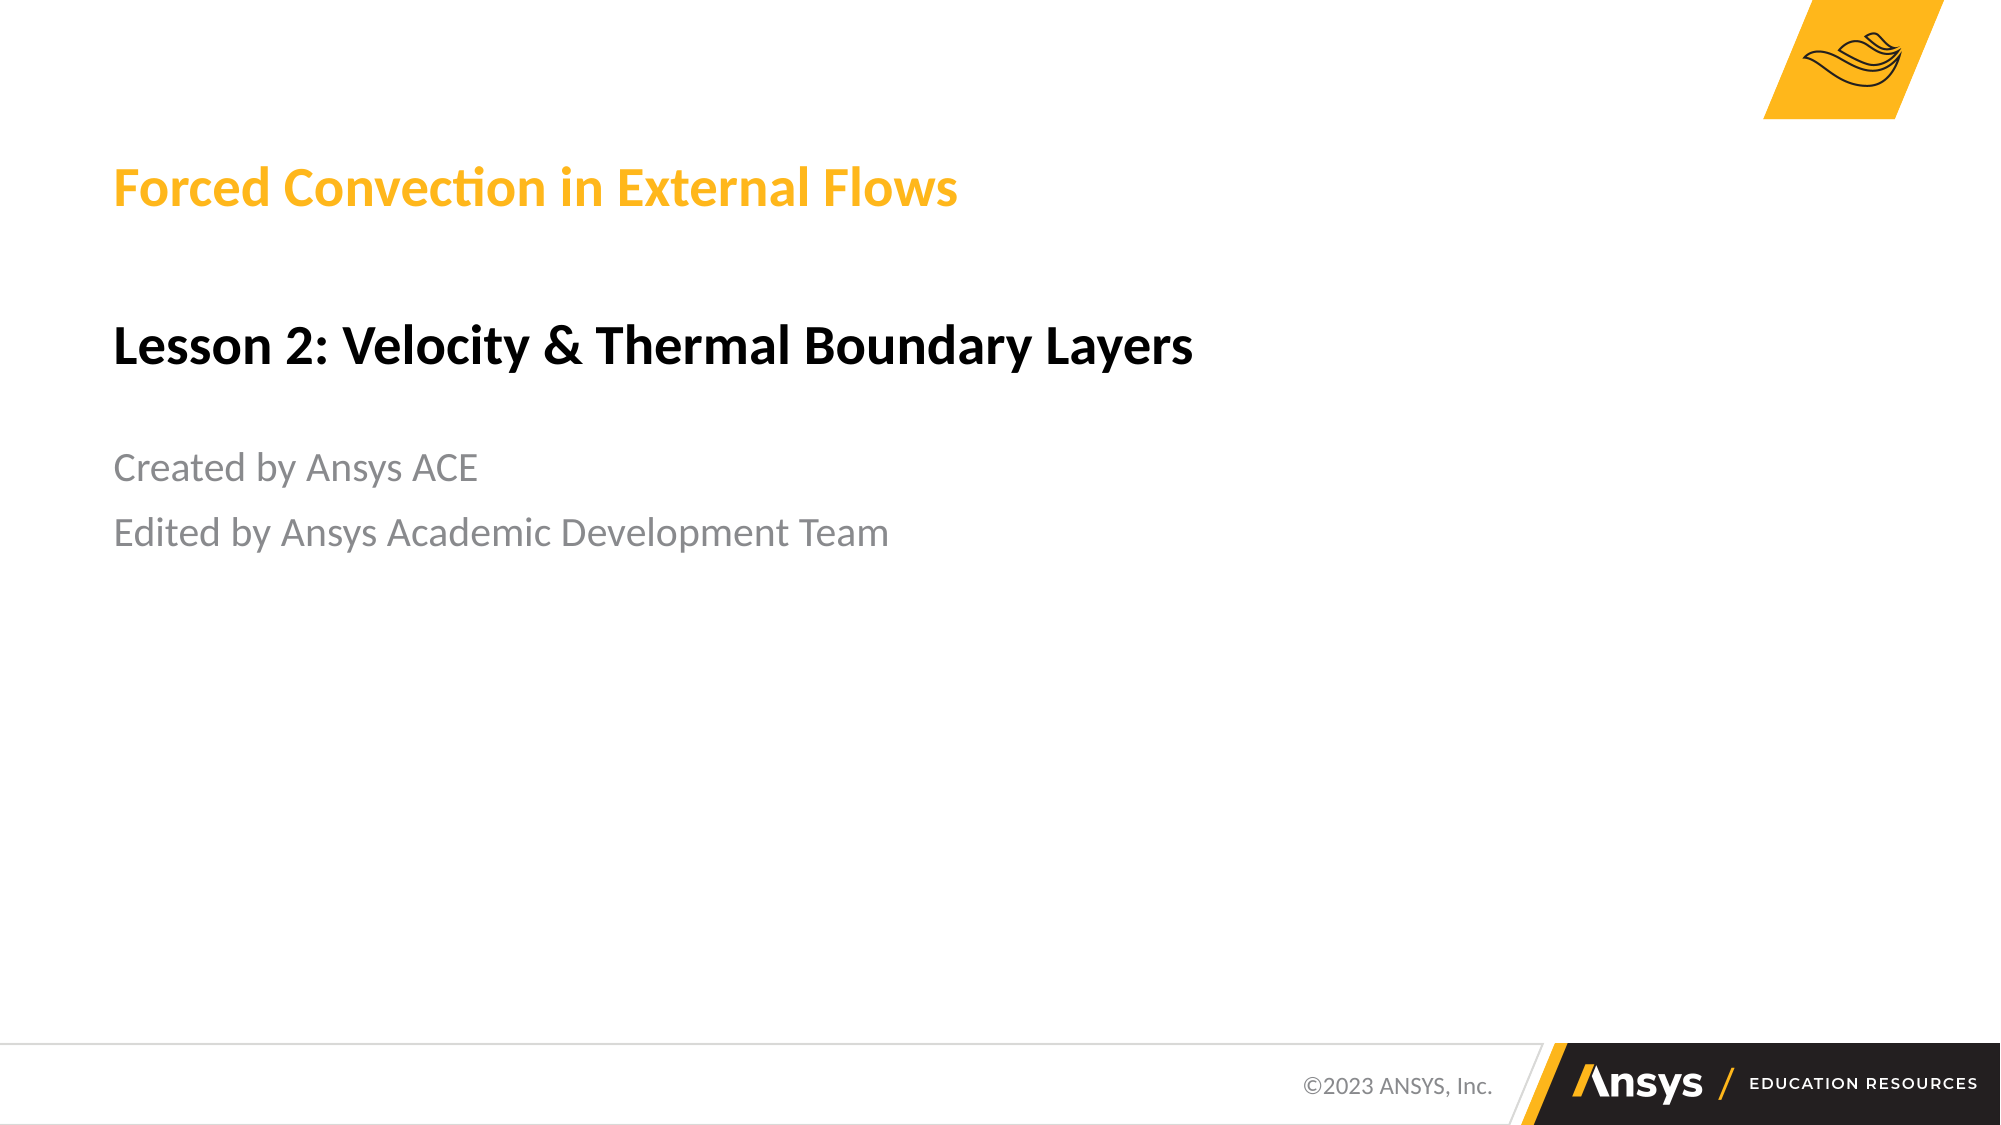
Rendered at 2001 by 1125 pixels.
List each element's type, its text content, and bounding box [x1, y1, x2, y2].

list Forced Convection in External Flows Lesson 2: Velocity & Thermal Boundary Layers [98, 149, 1249, 388]
list Created by Ansys ACE Edited by Ansys Academic Development Team [98, 437, 984, 577]
picture [0, 0, 2000, 1125]
